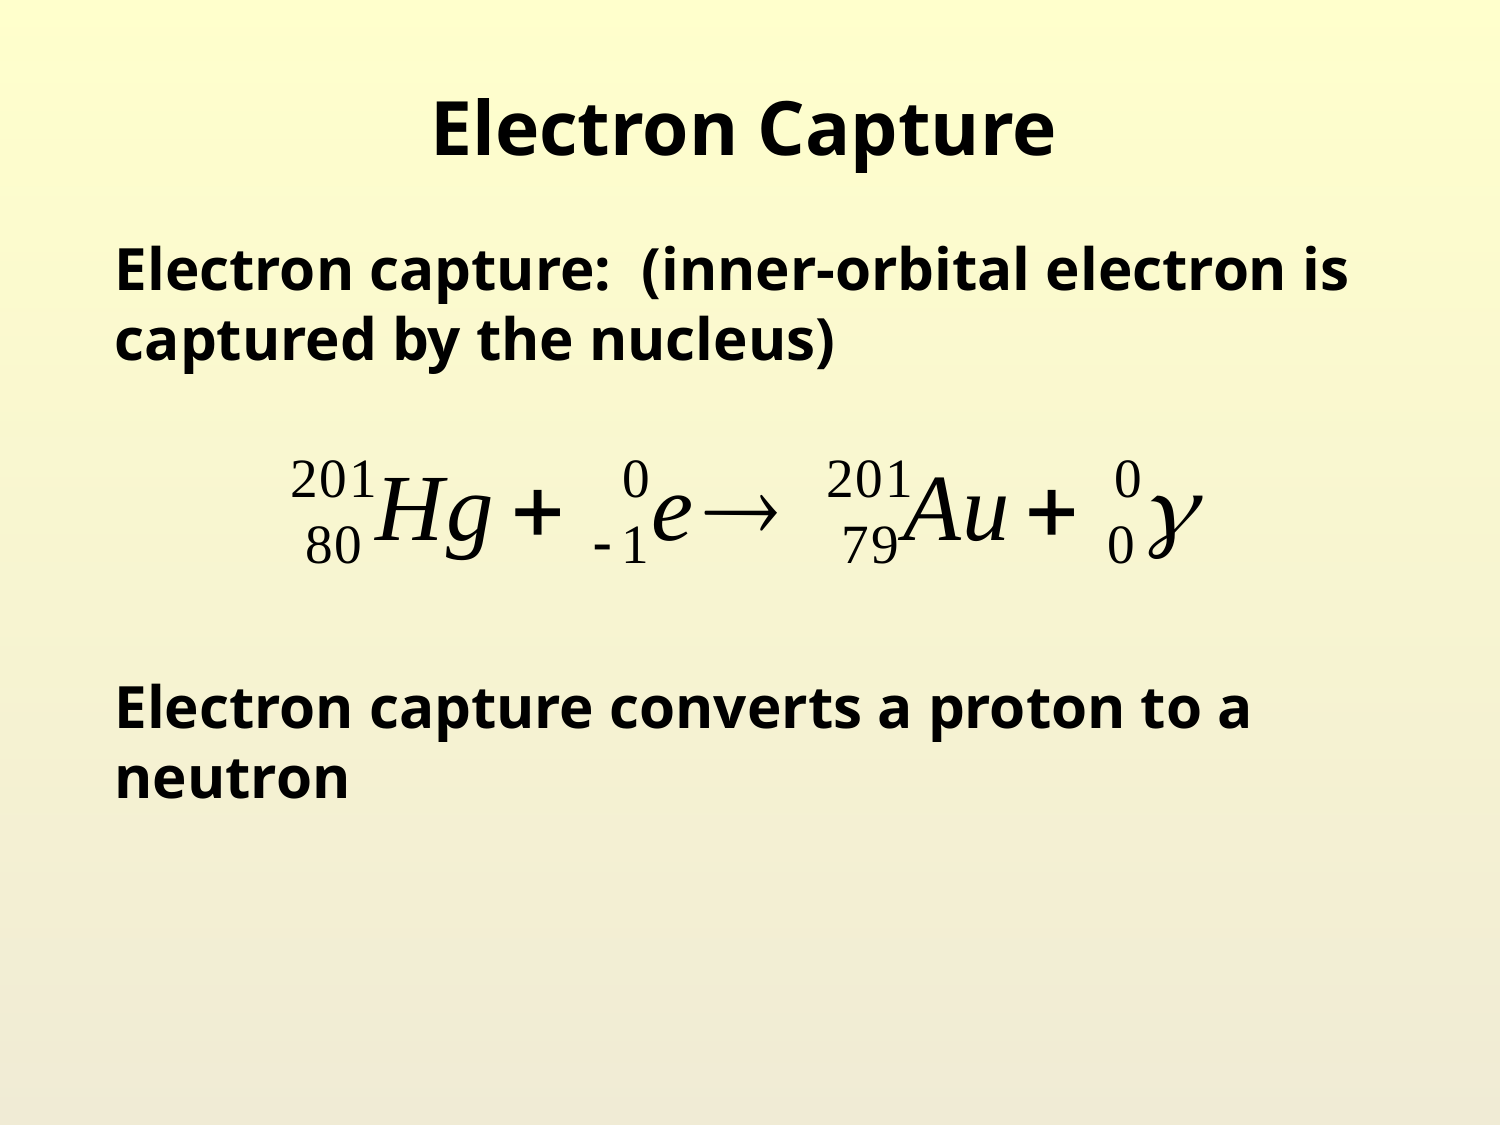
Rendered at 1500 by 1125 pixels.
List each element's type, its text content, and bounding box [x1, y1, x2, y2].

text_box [274, 437, 1215, 588]
list Electron capture: (inner-orbital electron is captured by the nucleus) [99, 224, 1376, 413]
text_box Electron capture converts a proton to a neutron [99, 662, 1290, 818]
title Electron Capture [112, 62, 1376, 188]
